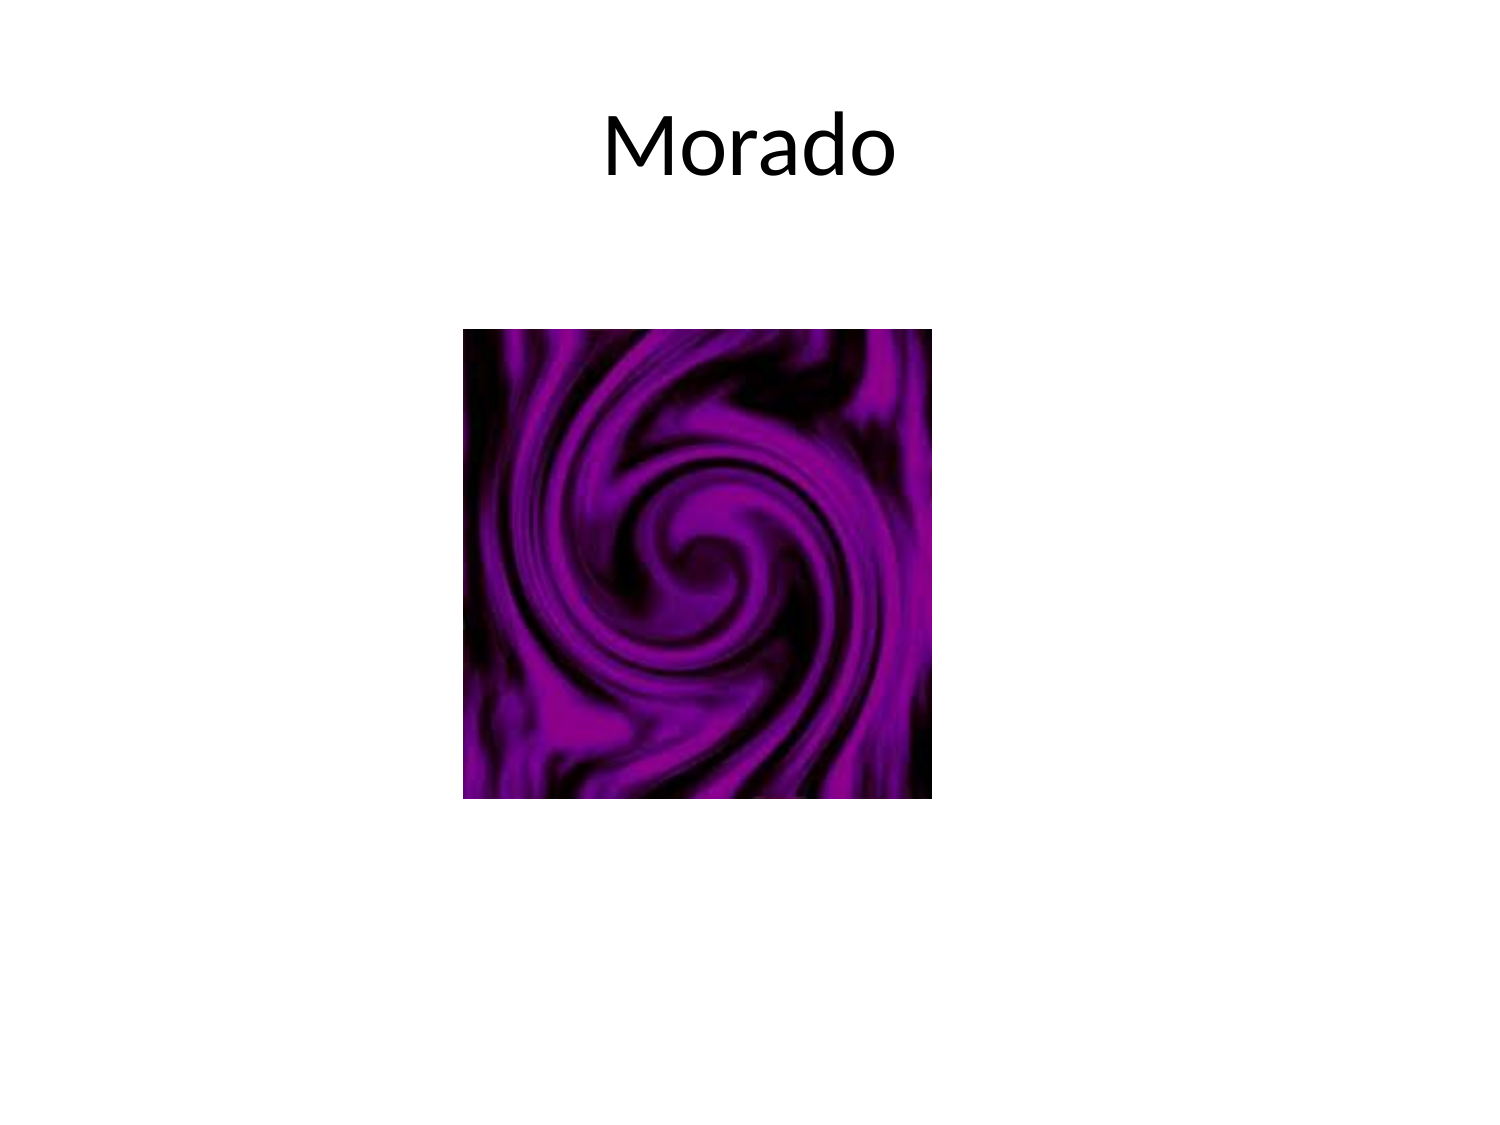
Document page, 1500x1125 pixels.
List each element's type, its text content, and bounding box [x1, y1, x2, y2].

title Morado [75, 45, 1425, 233]
picture [462, 329, 933, 799]
